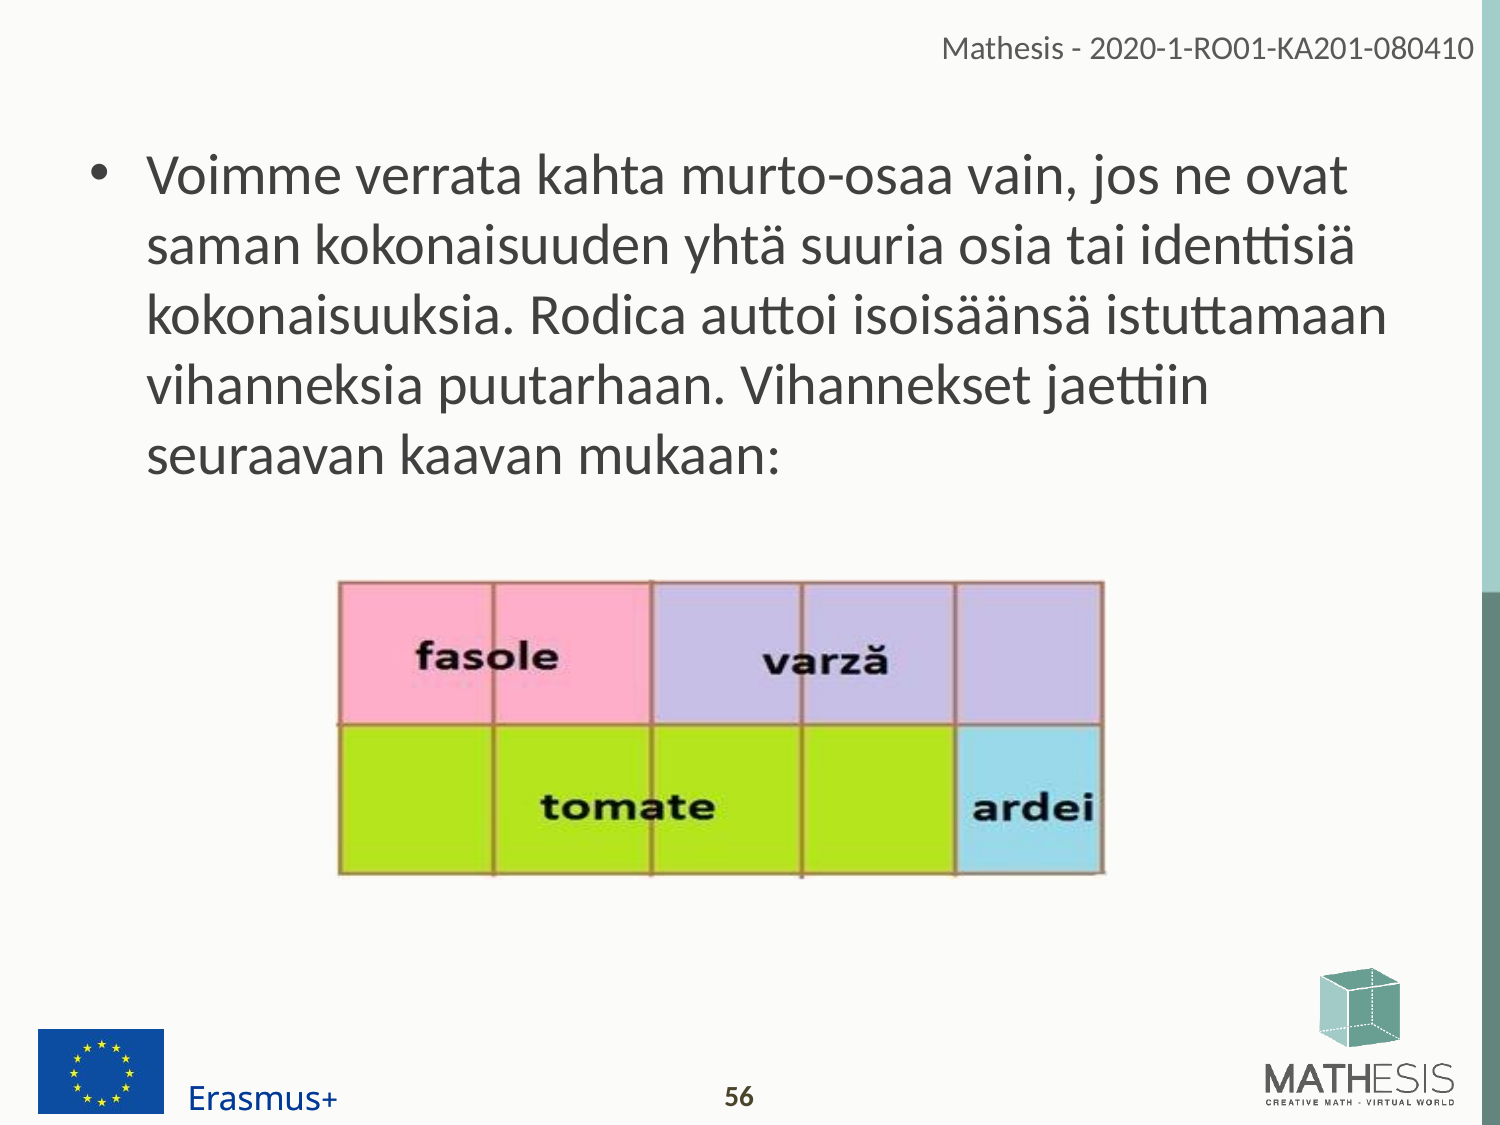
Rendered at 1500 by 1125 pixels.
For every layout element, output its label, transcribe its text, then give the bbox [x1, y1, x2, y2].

picture [38, 1029, 164, 1114]
picture [334, 579, 1110, 880]
list Voimme verrata kahta murto-osaa vain, jos ne ovat saman kokonaisuuden yhtä suuria osia tai identtisiä kokonaisuuksia. Rodica auttoi isoisäänsä istuttamaan vihanneksia puutarhaan. Vihannekset jaettiin seuraavan kaavan mukaan: [75, 129, 1425, 1005]
